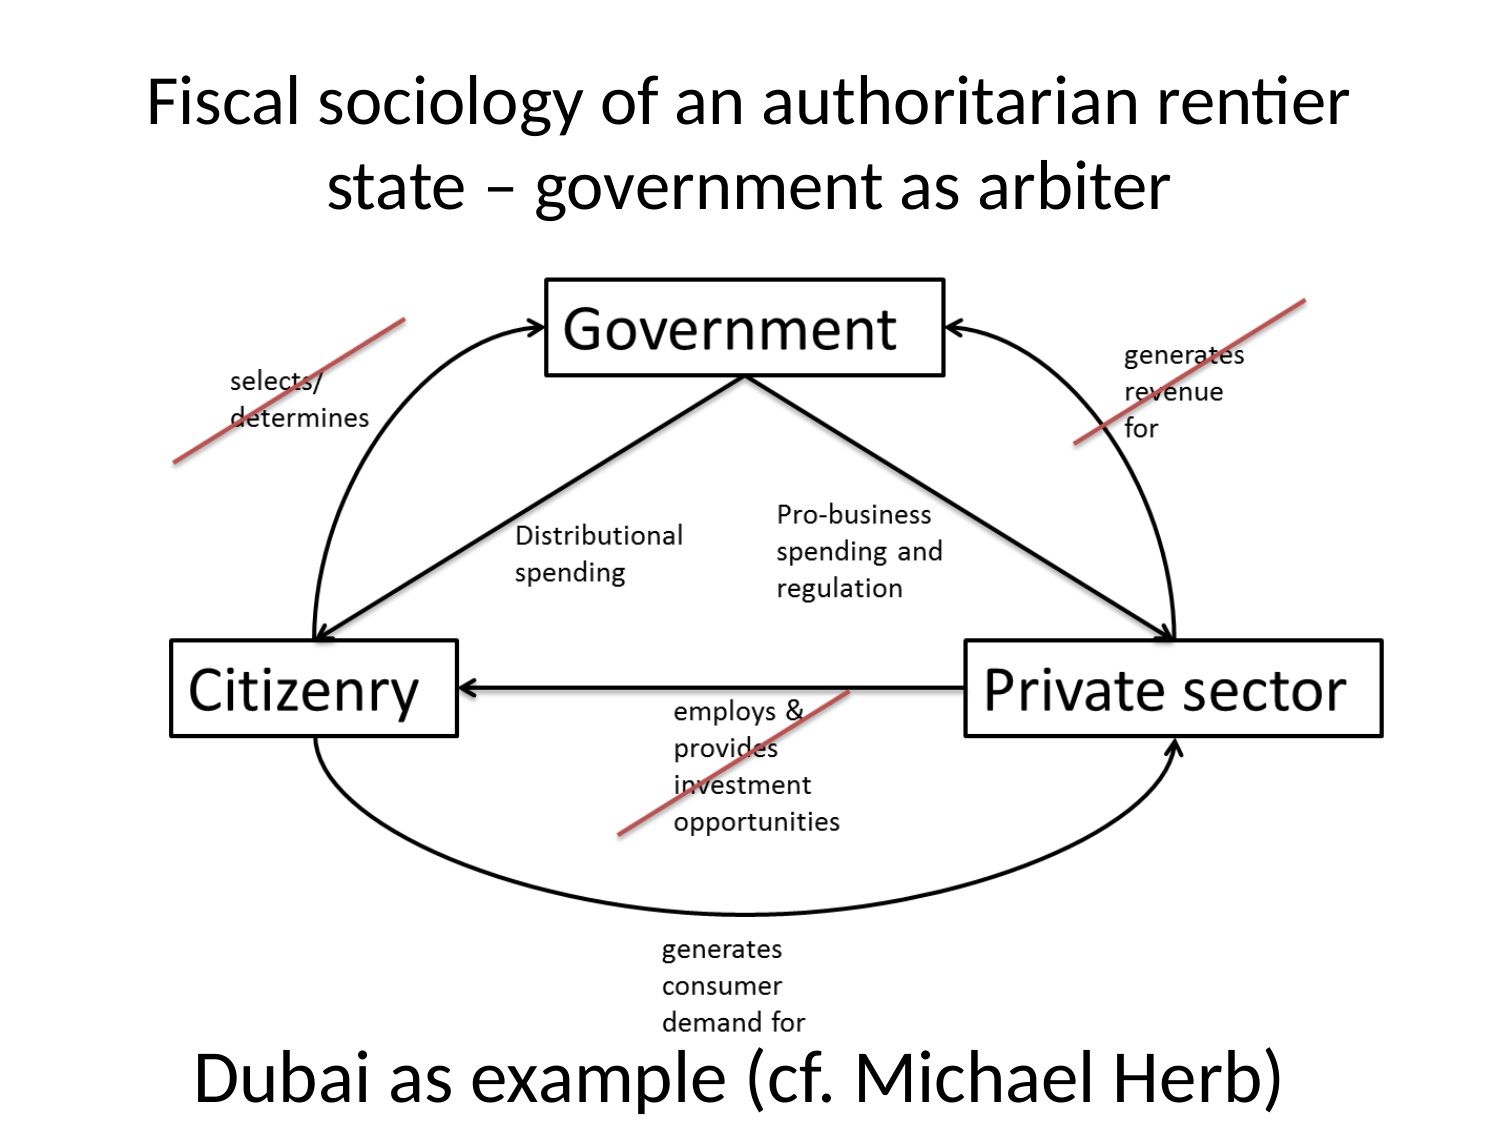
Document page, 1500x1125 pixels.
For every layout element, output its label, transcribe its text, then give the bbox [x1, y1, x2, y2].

text_box Dubai as example (cf. Michael Herb) [64, 1003, 1415, 1125]
picture [147, 266, 1389, 1059]
title Fiscal sociology of an authoritarian rentier state – government as arbiter [75, 45, 1425, 233]
